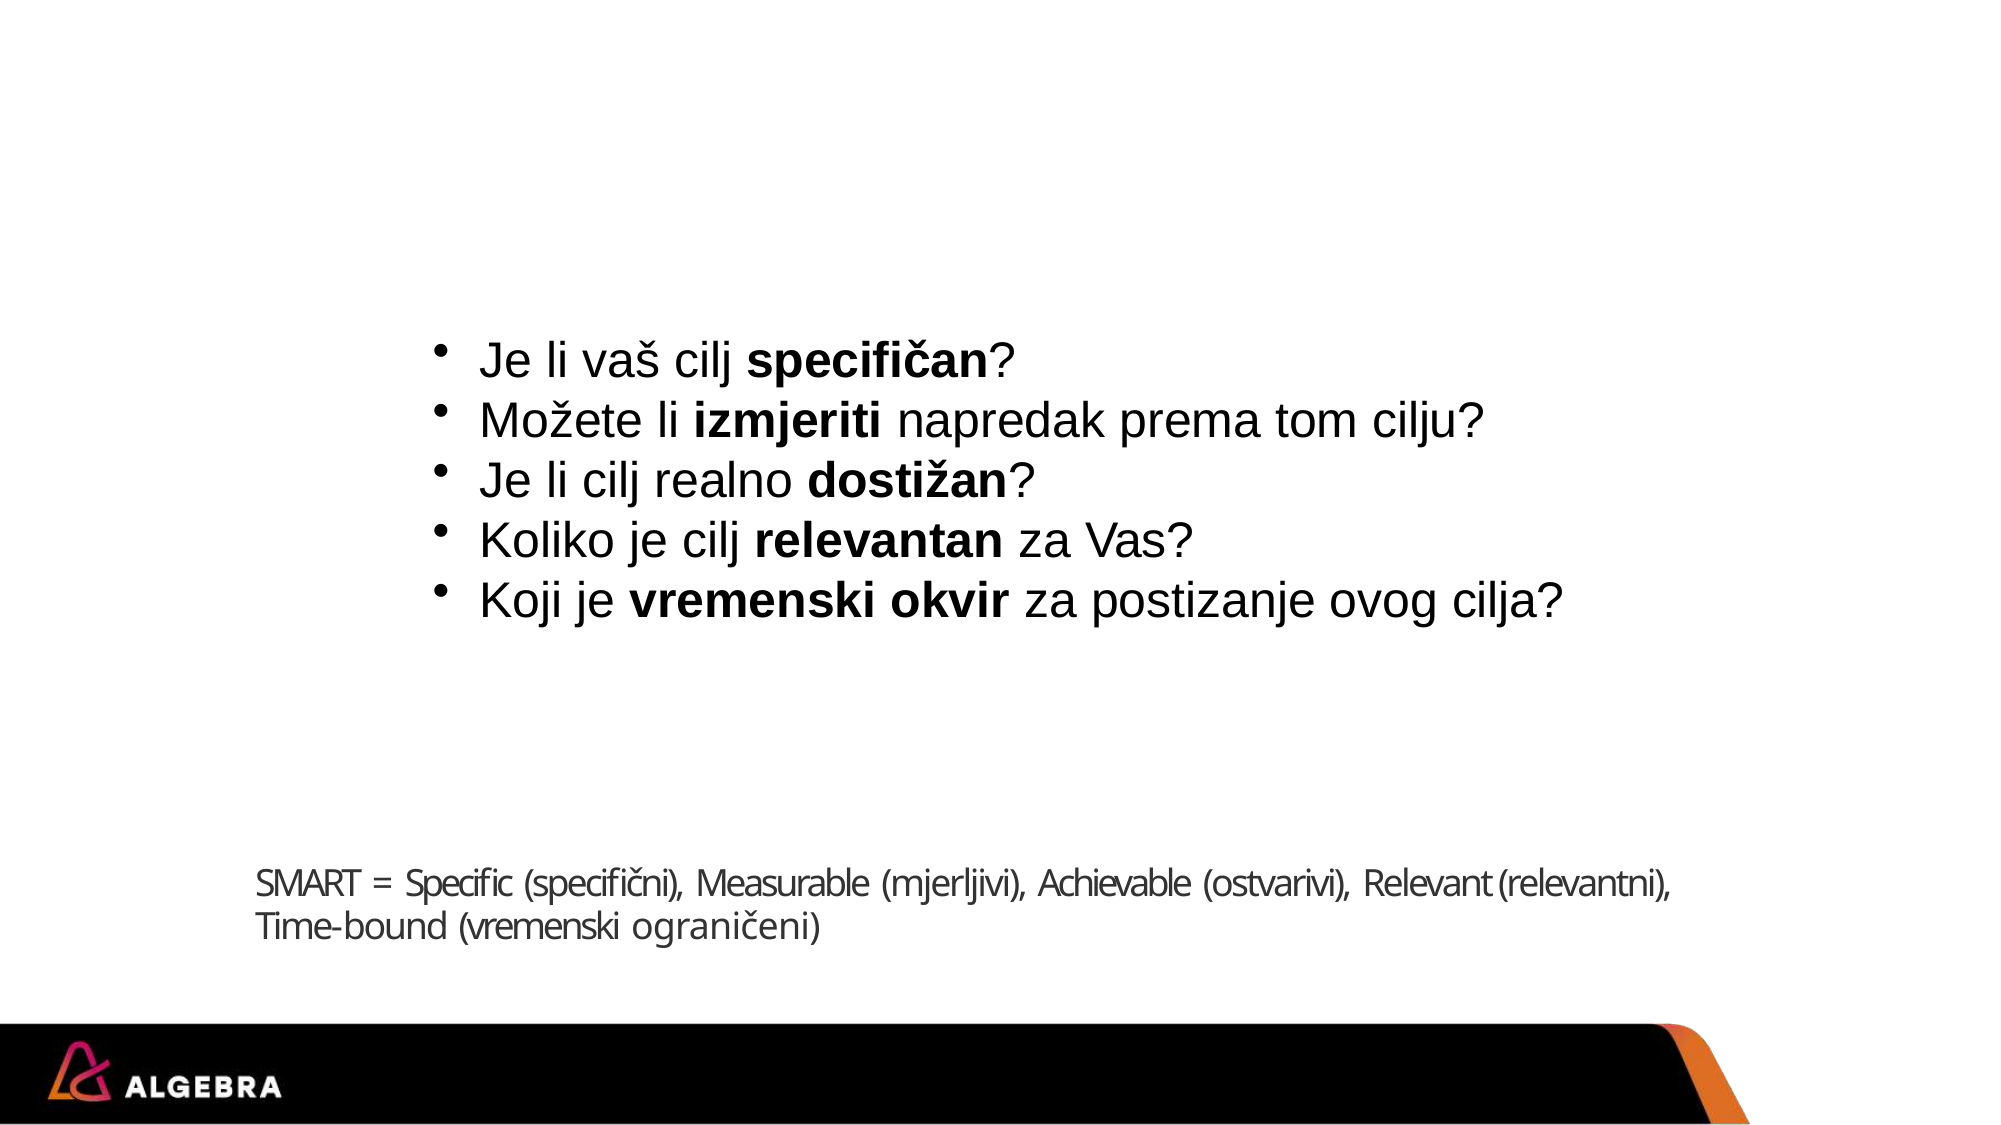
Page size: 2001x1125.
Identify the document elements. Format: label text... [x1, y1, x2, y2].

text_box SMART = Specific (specifični), Measurable (mjerljivi), Achievable (ostvarivi), Relevant (relevantni), Time-bound (vremenski ograničeni) [252, 855, 1753, 948]
text_box Je li vaš cilj specifičan? Možete li izmjeriti napredak prema tom cilju? Je li cilj realno dostižan? Koliko je cilj relevantan za Vas? Koji je vremenski okvir za postizanje ovog cilja? [430, 324, 1570, 627]
picture [0, 1023, 1752, 1125]
